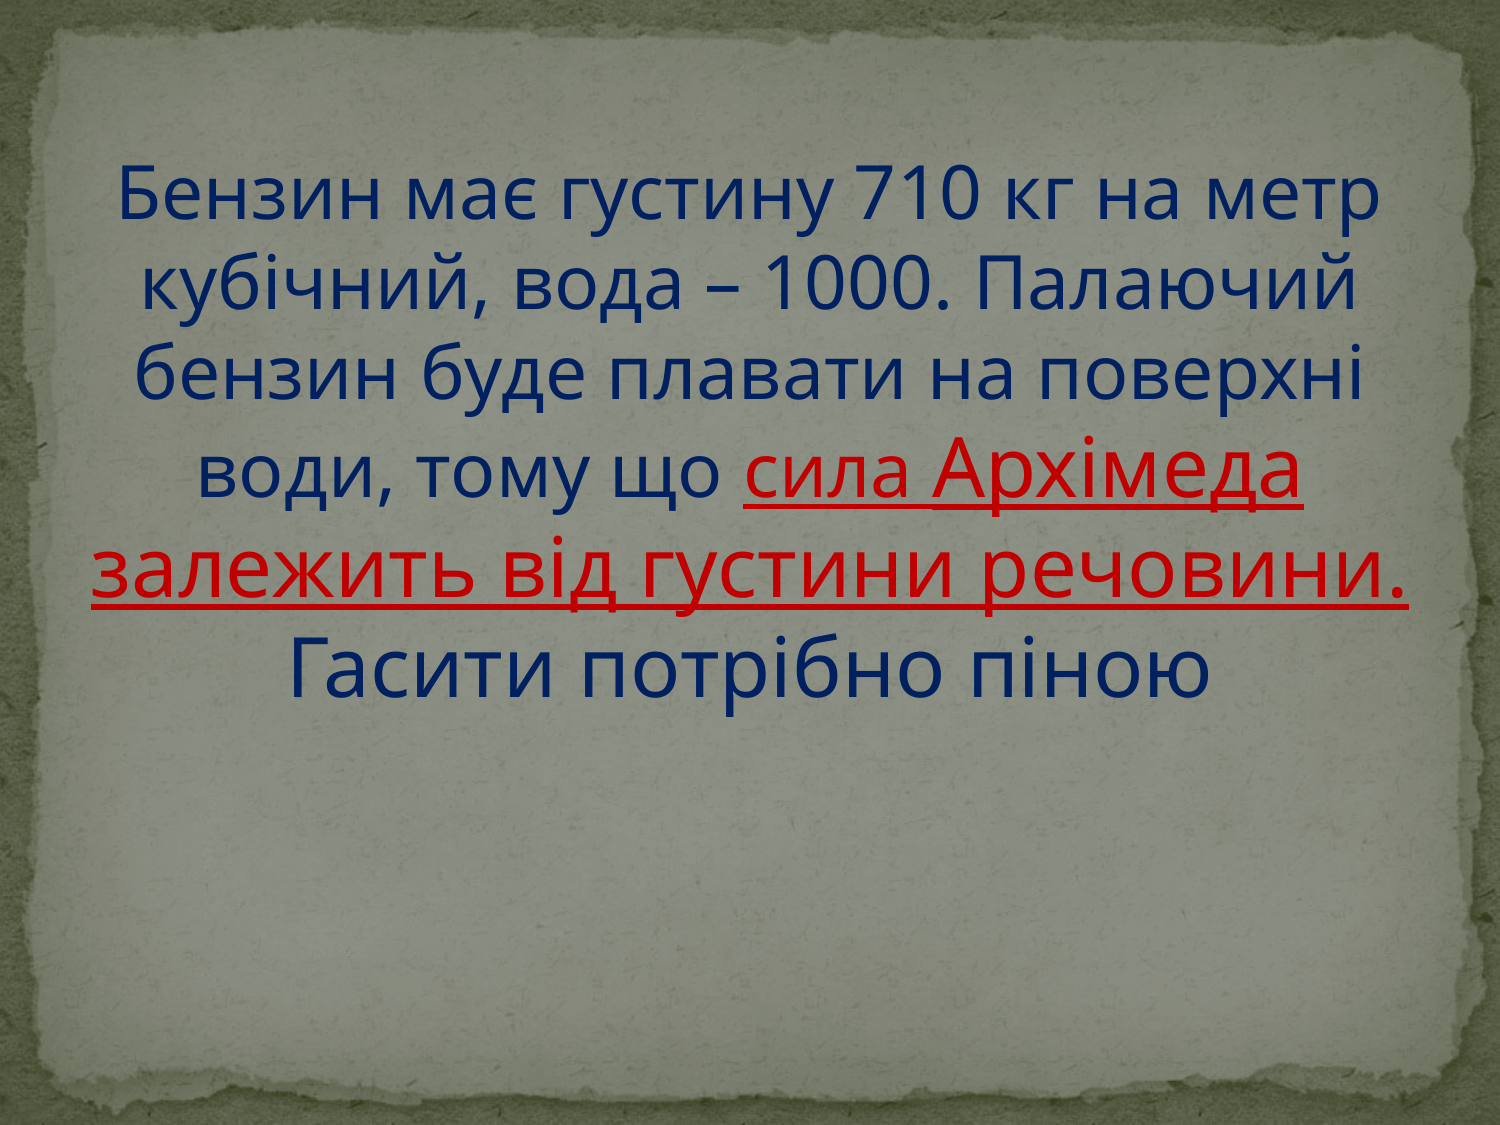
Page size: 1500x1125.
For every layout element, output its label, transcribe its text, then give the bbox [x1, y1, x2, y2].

list Бензин має густину 710 кг на метр кубічний, вода – 1000. Палаючий бензин буде плавати на поверхні води, тому що сила Архімеда залежить від густини речовини. Гасити потрібно піною [75, 137, 1425, 888]
